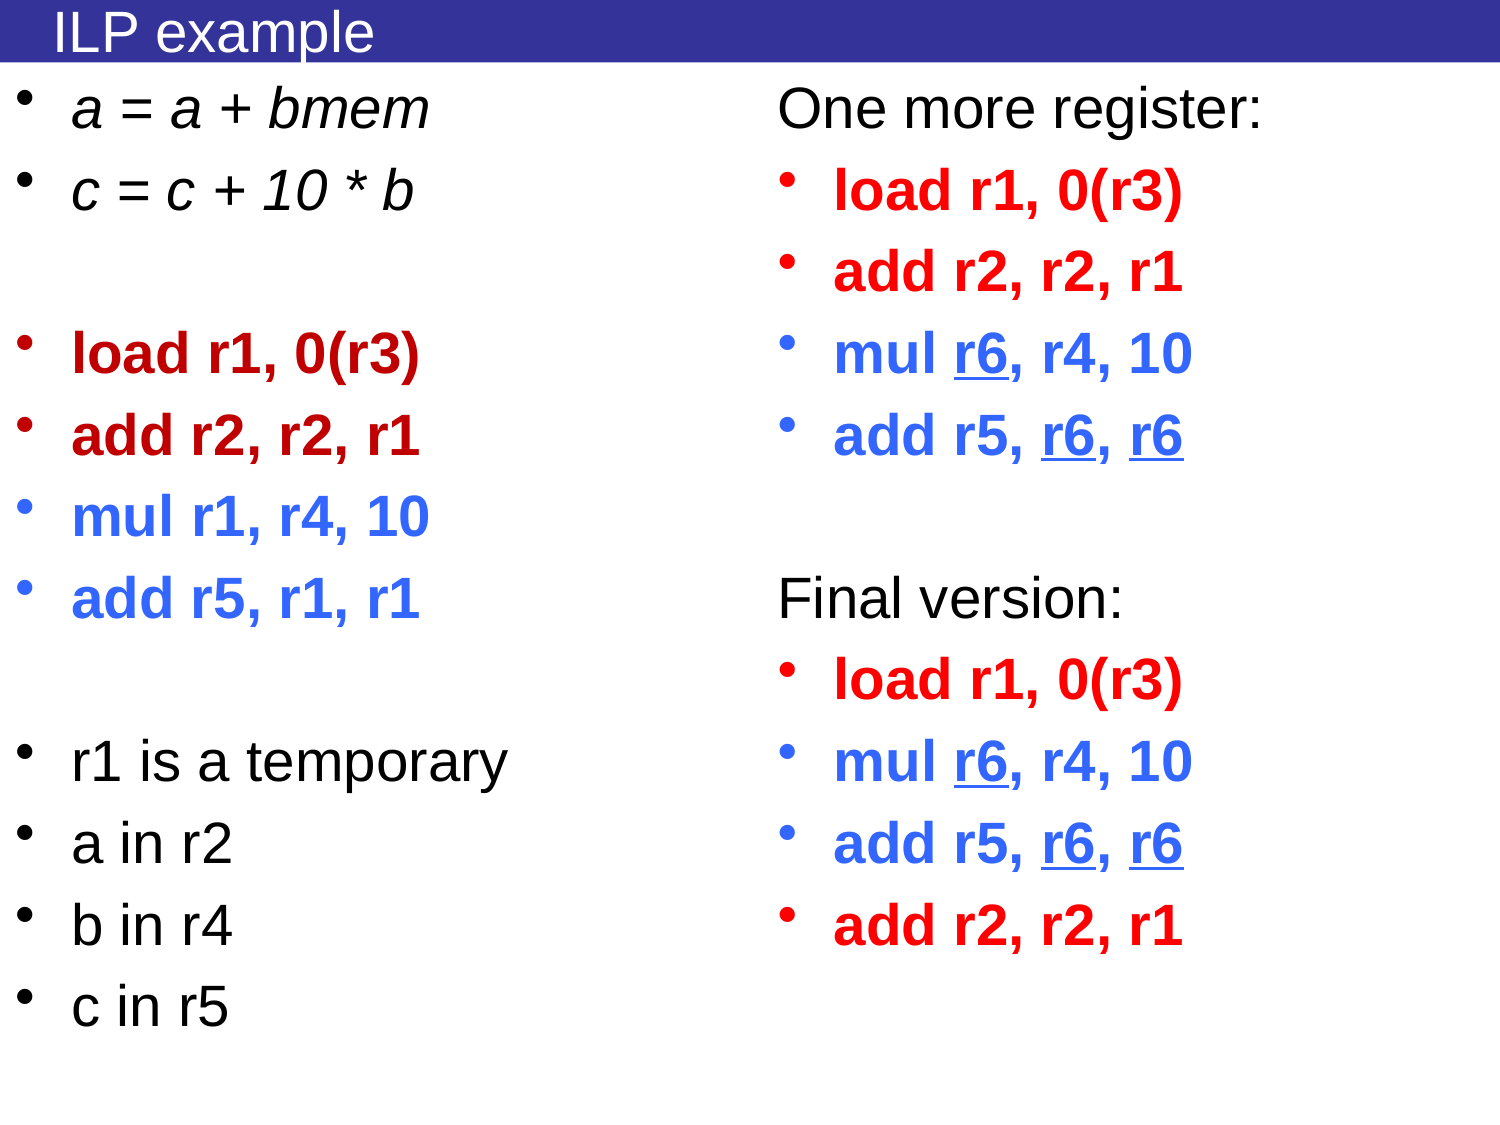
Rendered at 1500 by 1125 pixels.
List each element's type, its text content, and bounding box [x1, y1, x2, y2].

list a = a + bmem c = c + 10 * b load r1, 0(r3) add r2, r2, r1 mul r1, r4, 10 add r5, r1, r1 r1 is a temporary a in r2 b in r4 c in r5 [0, 62, 738, 1125]
title ILP example [37, 7, 1426, 51]
list One more register: load r1, 0(r3) add r2, r2, r1 mul r6, r4, 10 add r5, r6, r6 Final version: load r1, 0(r3) mul r6, r4, 10 add r5, r6, r6 add r2, r2, r1 [762, 62, 1500, 1125]
